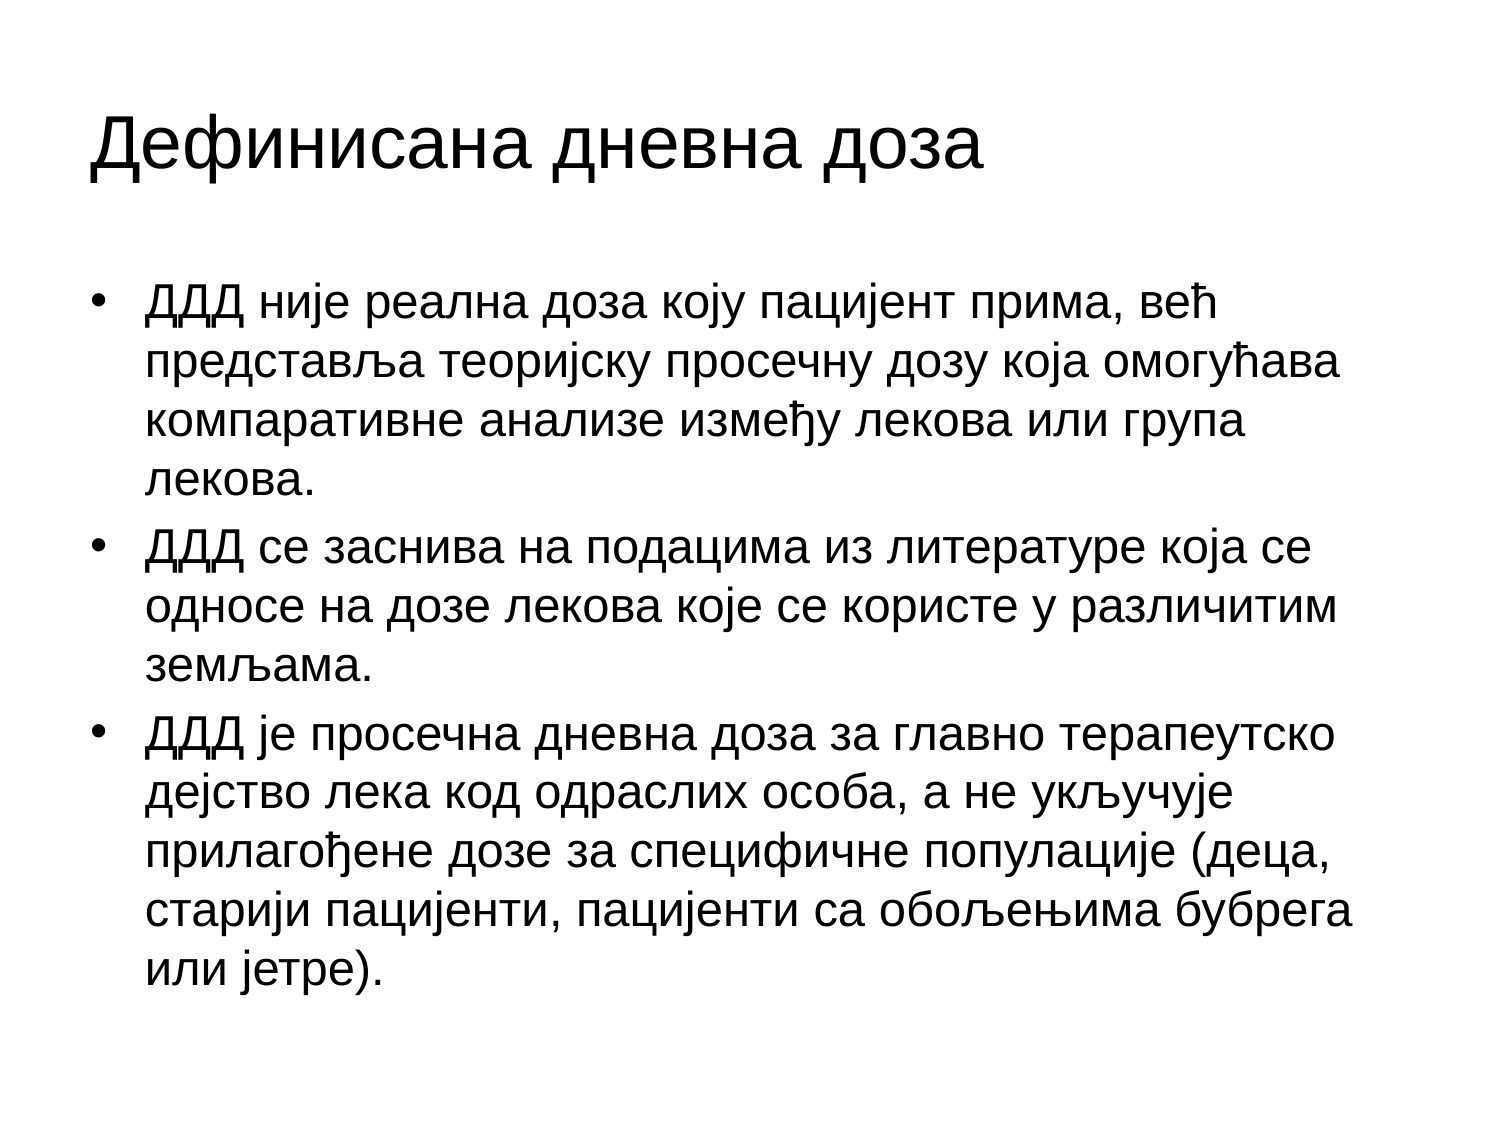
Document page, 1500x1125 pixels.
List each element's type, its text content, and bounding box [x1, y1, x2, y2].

title Дефинисана дневна доза [75, 45, 1425, 233]
list ДДД није реална доза коју пацијент прима, већ представља теоријску просечну дозу која омогућава компаративне анализе између лекова или група лекова. ДДД се заснива на подацима из литературе која се односе на дозе лекова које се користе у различитим земљама. ДДД је просечна дневна доза за главно терапеутско дејство лека код одраслих особа, а не укључује прилагођене дозе за специфичне популације (деца, старији пацијенти, пацијенти са обољењима бубрега или јетре). [75, 262, 1425, 1005]
